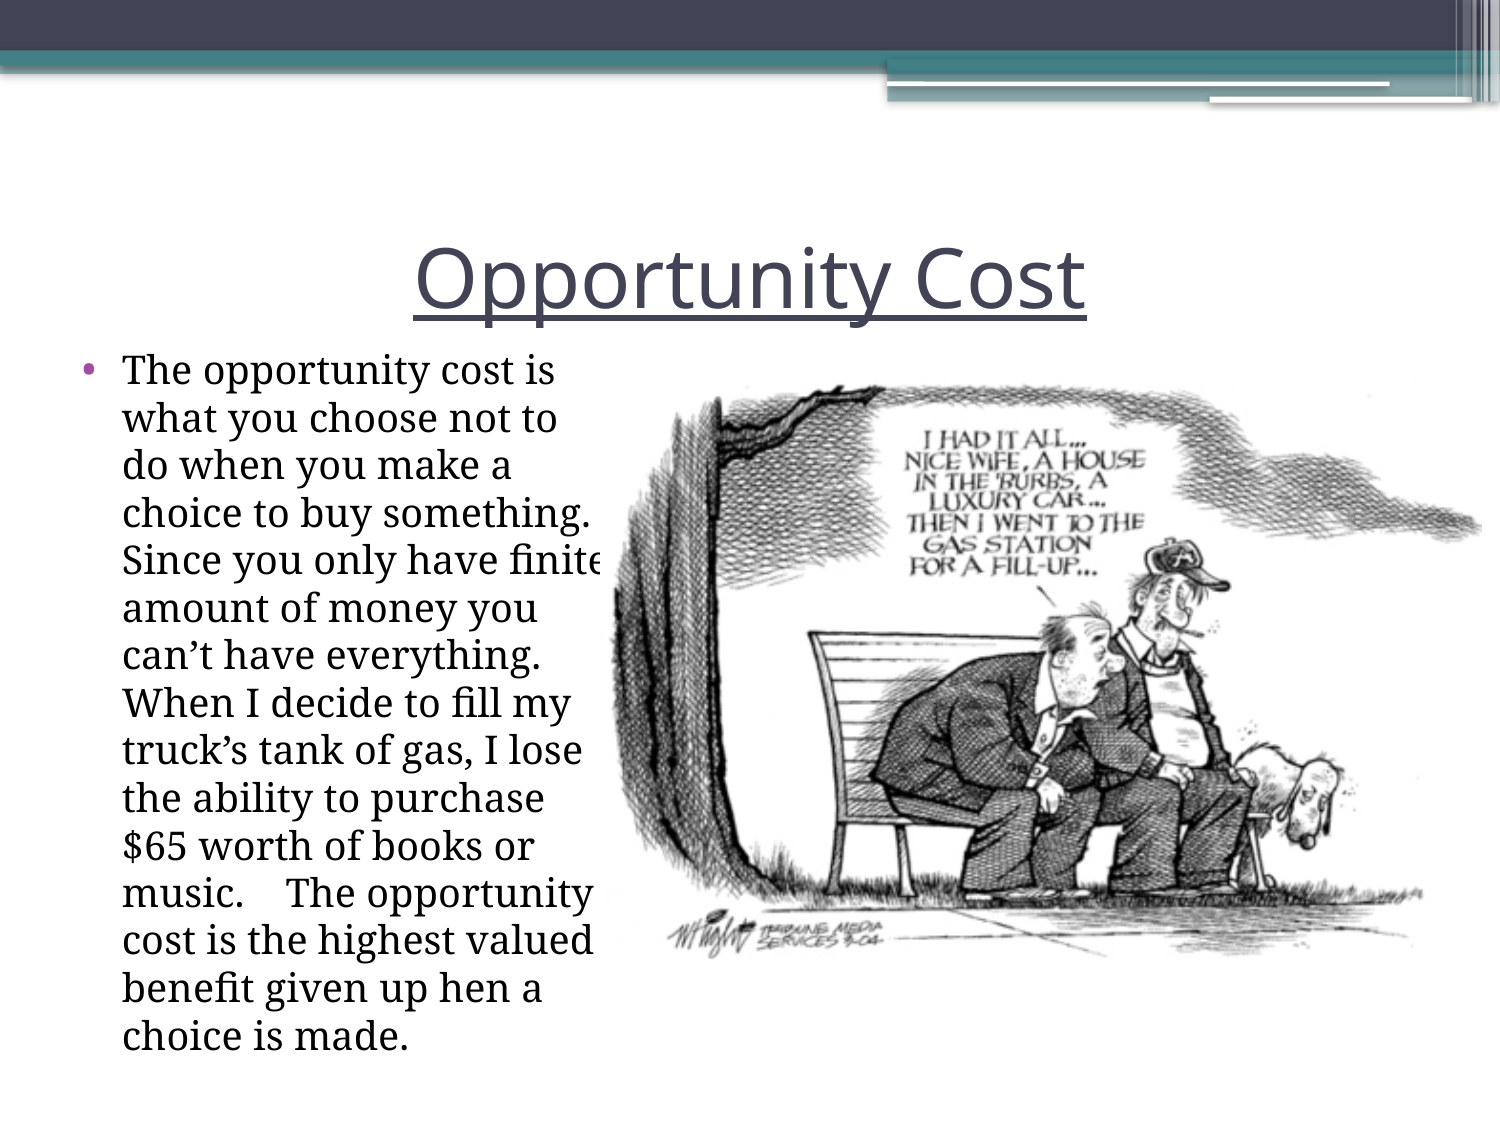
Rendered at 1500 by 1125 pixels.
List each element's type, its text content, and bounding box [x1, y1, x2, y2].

title Opportunity Cost [75, 187, 1425, 363]
list The opportunity cost is what you choose not to do when you make a choice to buy something. Since you only have finite amount of money you can’t have everything. When I decide to fill my truck’s tank of gas, I lose the ability to purchase $65 worth of books or music. The opportunity cost is the highest valued benefit given up hen a choice is made. [50, 337, 625, 1112]
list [599, 374, 1482, 963]
